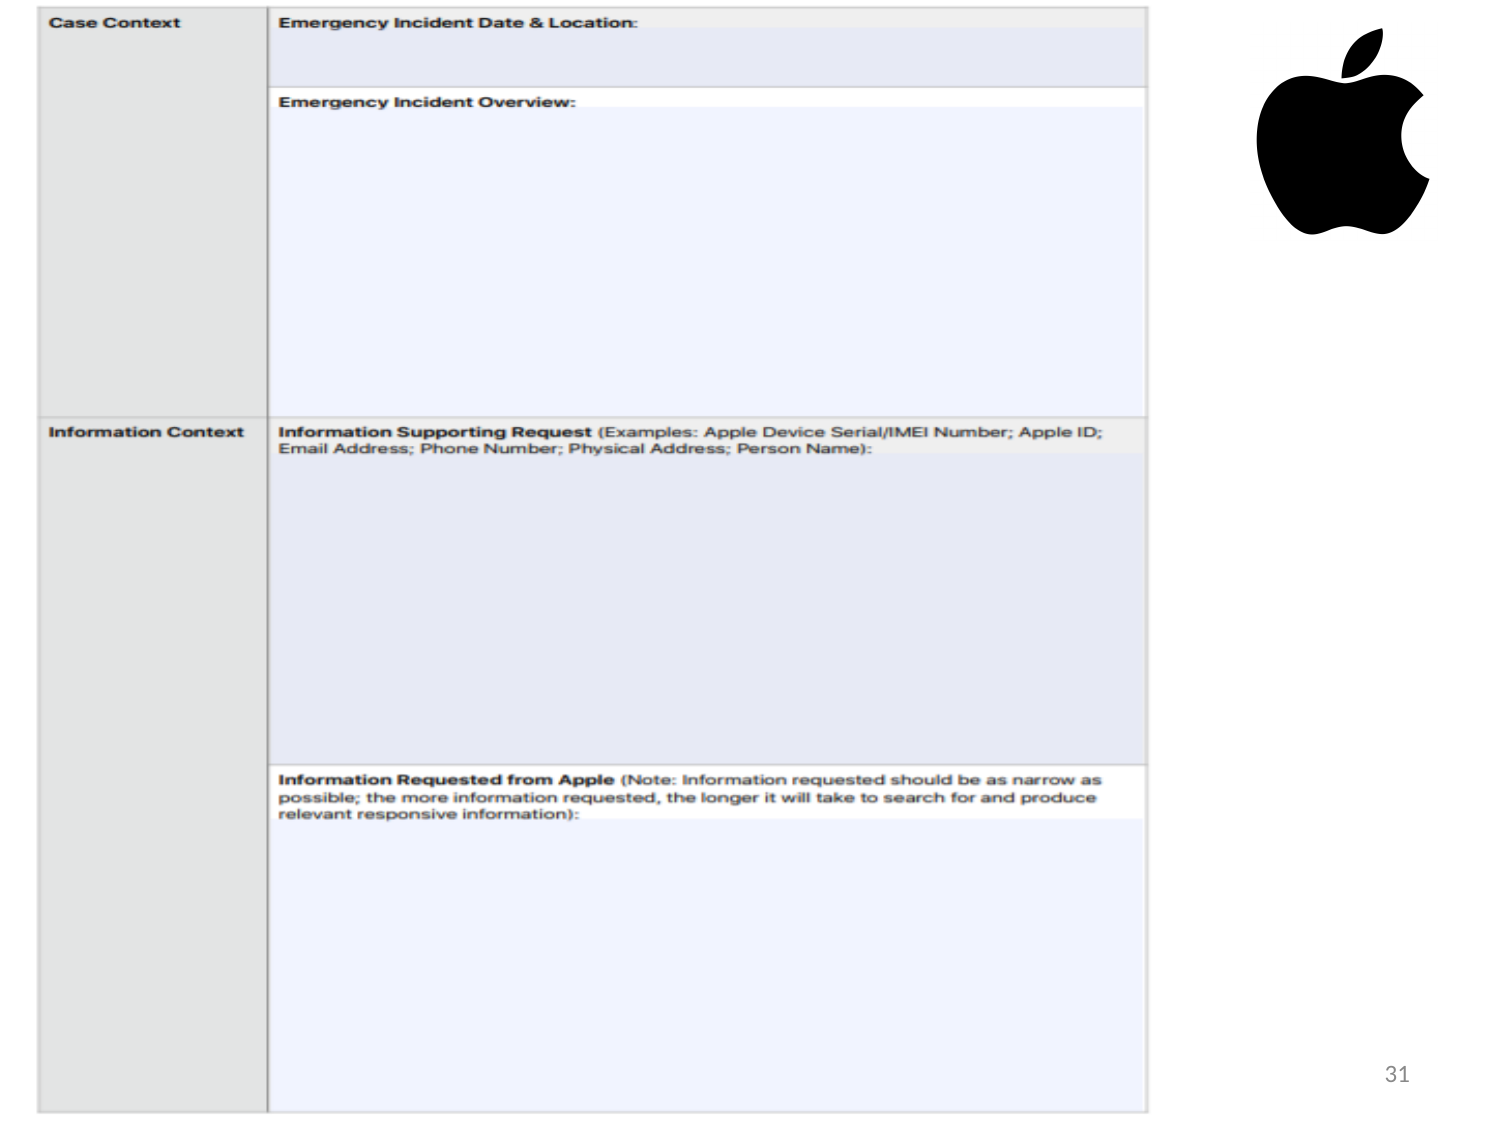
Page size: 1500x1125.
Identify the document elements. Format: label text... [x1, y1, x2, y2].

picture [29, 0, 1174, 1125]
picture [1249, 22, 1438, 241]
slide_number 31 [1178, 1042, 1425, 1103]
